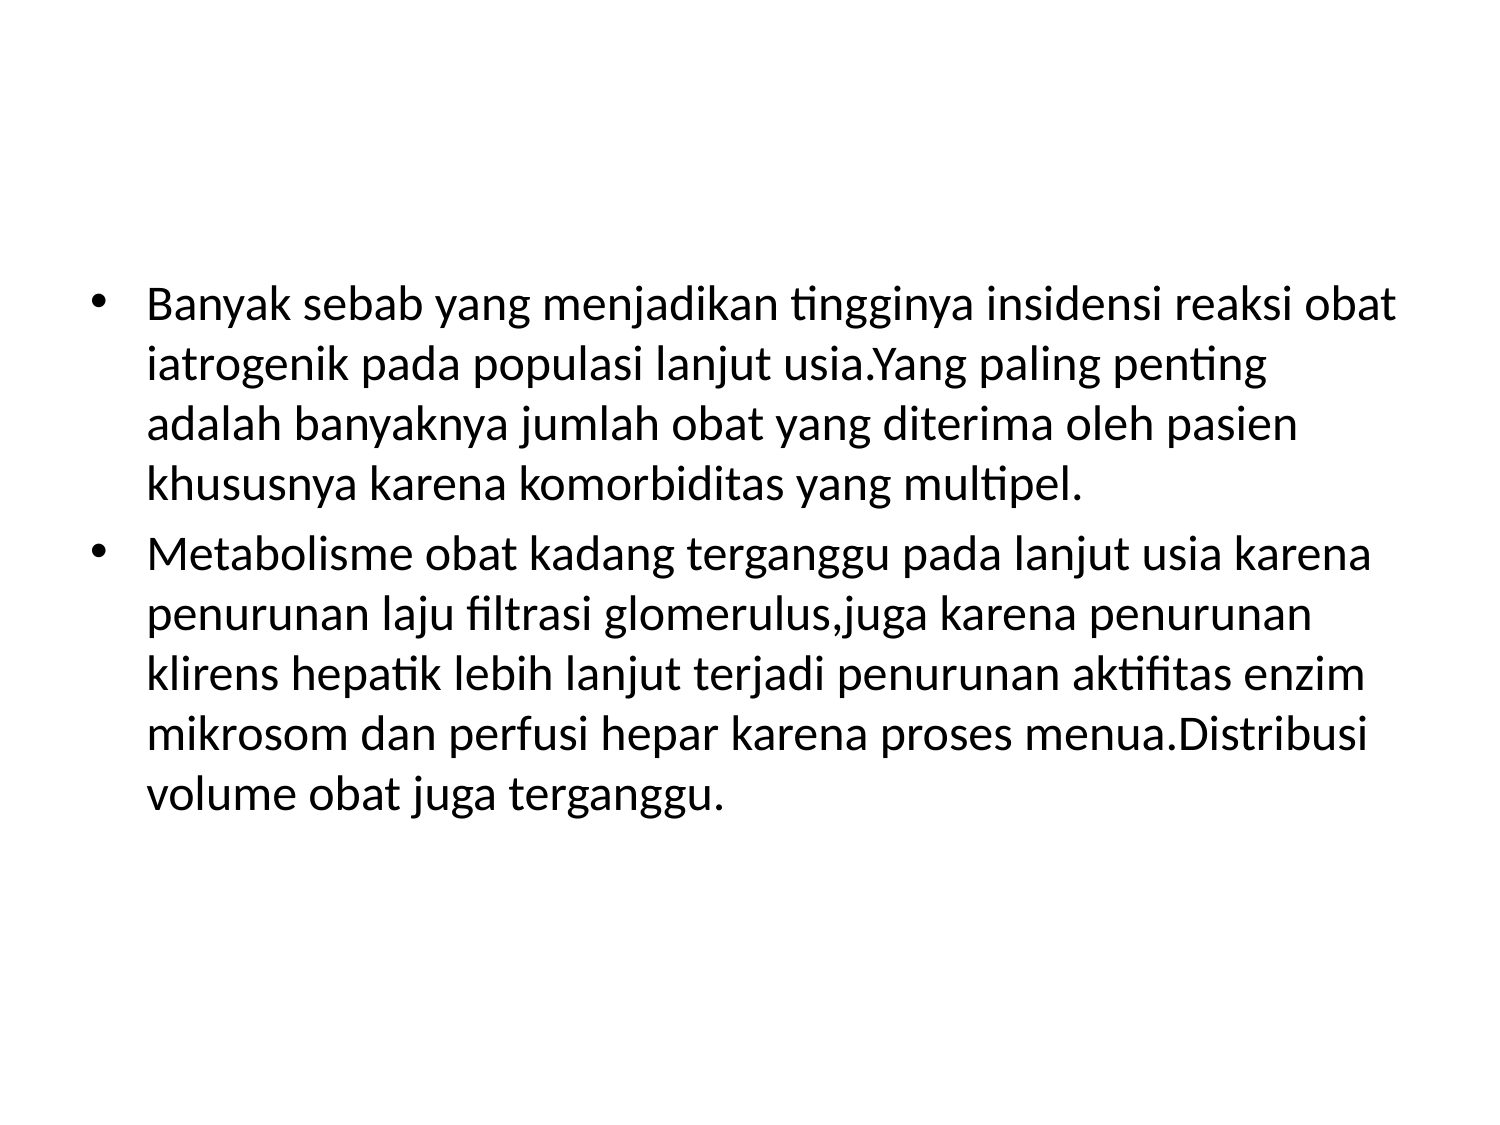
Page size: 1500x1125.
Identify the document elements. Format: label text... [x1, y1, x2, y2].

list Banyak sebab yang menjadikan tingginya insidensi reaksi obat iatrogenik pada populasi lanjut usia.Yang paling penting adalah banyaknya jumlah obat yang diterima oleh pasien khususnya karena komorbiditas yang multipel. Metabolisme obat kadang terganggu pada lanjut usia karena penurunan laju filtrasi glomerulus,juga karena penurunan klirens hepatik lebih lanjut terjadi penurunan aktifitas enzim mikrosom dan perfusi hepar karena proses menua.Distribusi volume obat juga terganggu. [75, 262, 1425, 1005]
